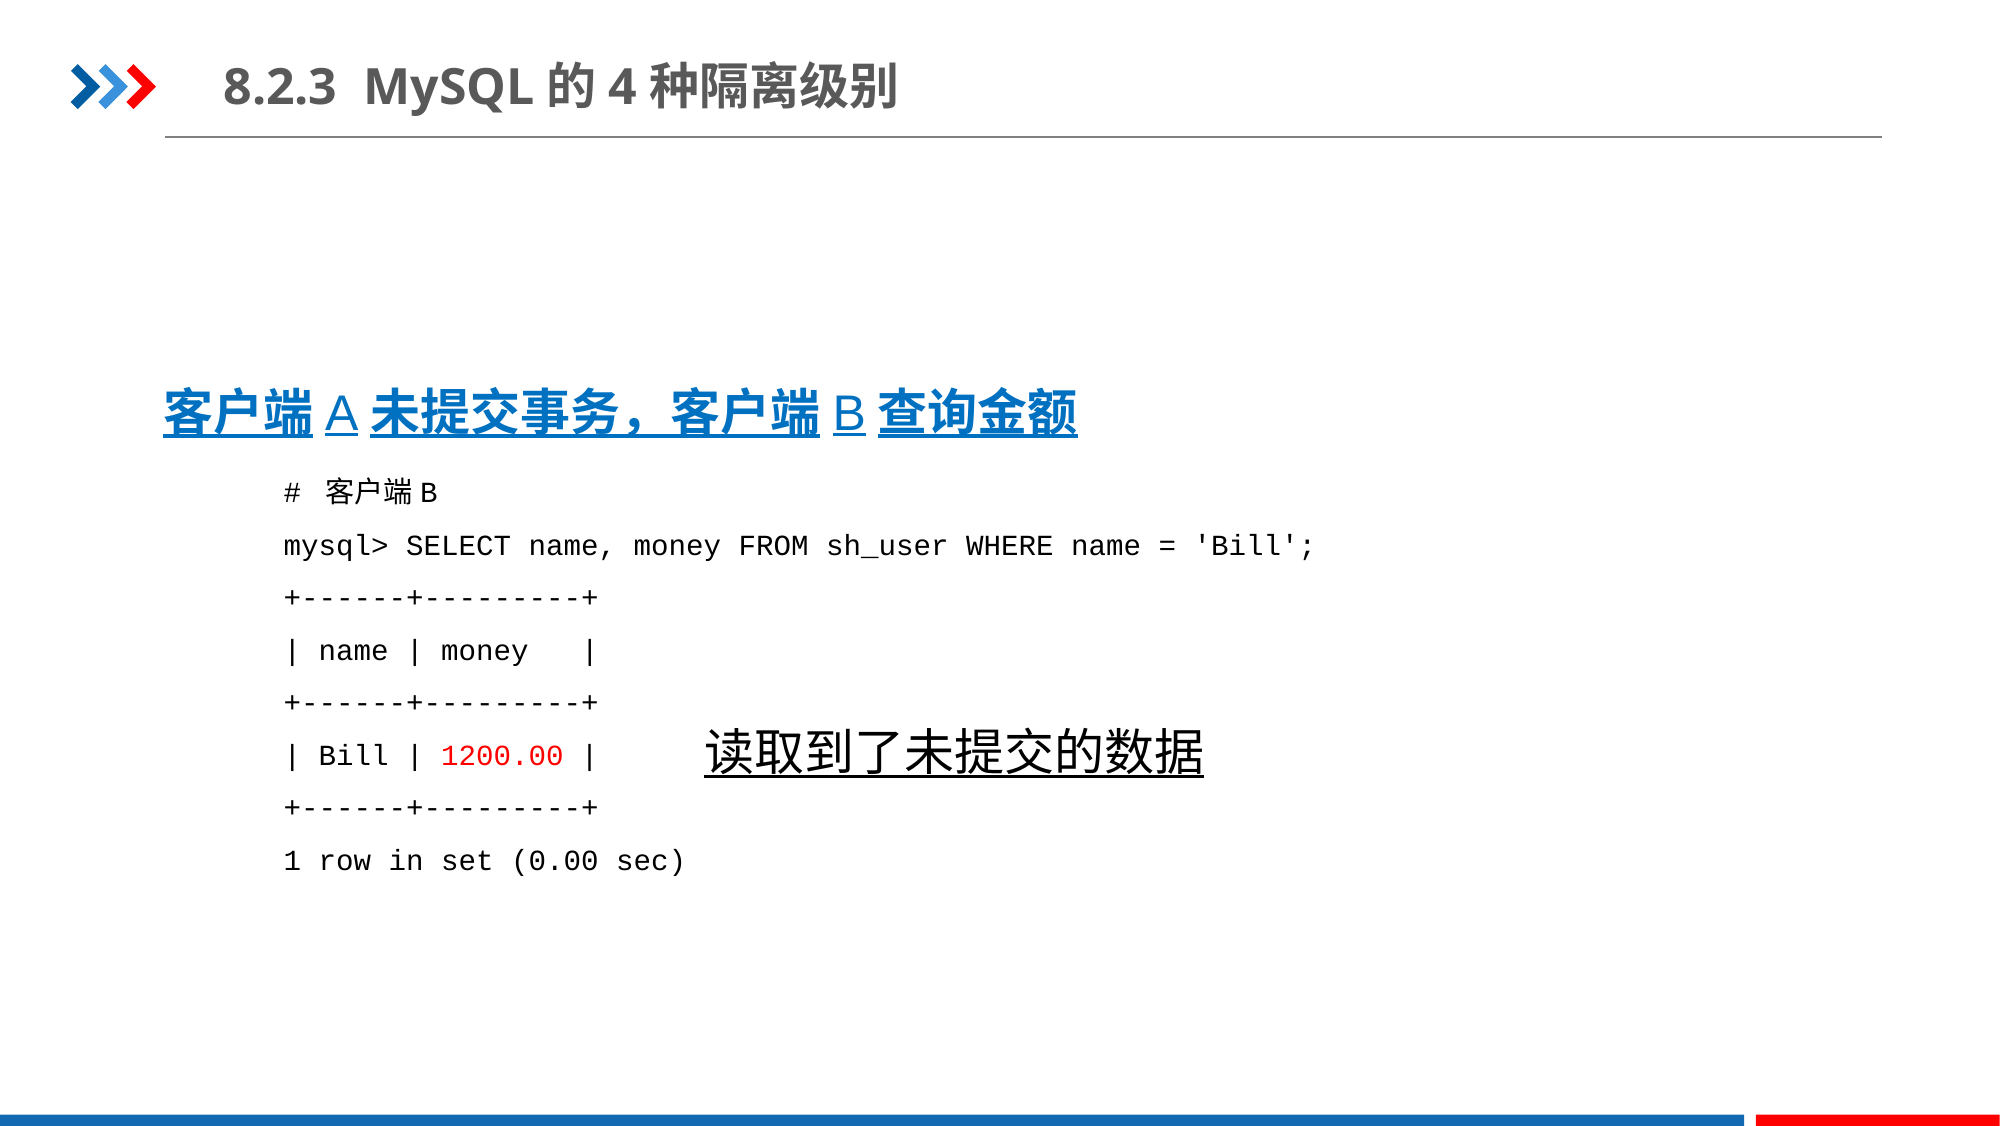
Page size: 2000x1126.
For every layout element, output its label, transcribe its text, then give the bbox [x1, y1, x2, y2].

text_box 8.2.3 MySQL的4种隔离级别 [187, 42, 936, 126]
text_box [230, 372, 1457, 889]
